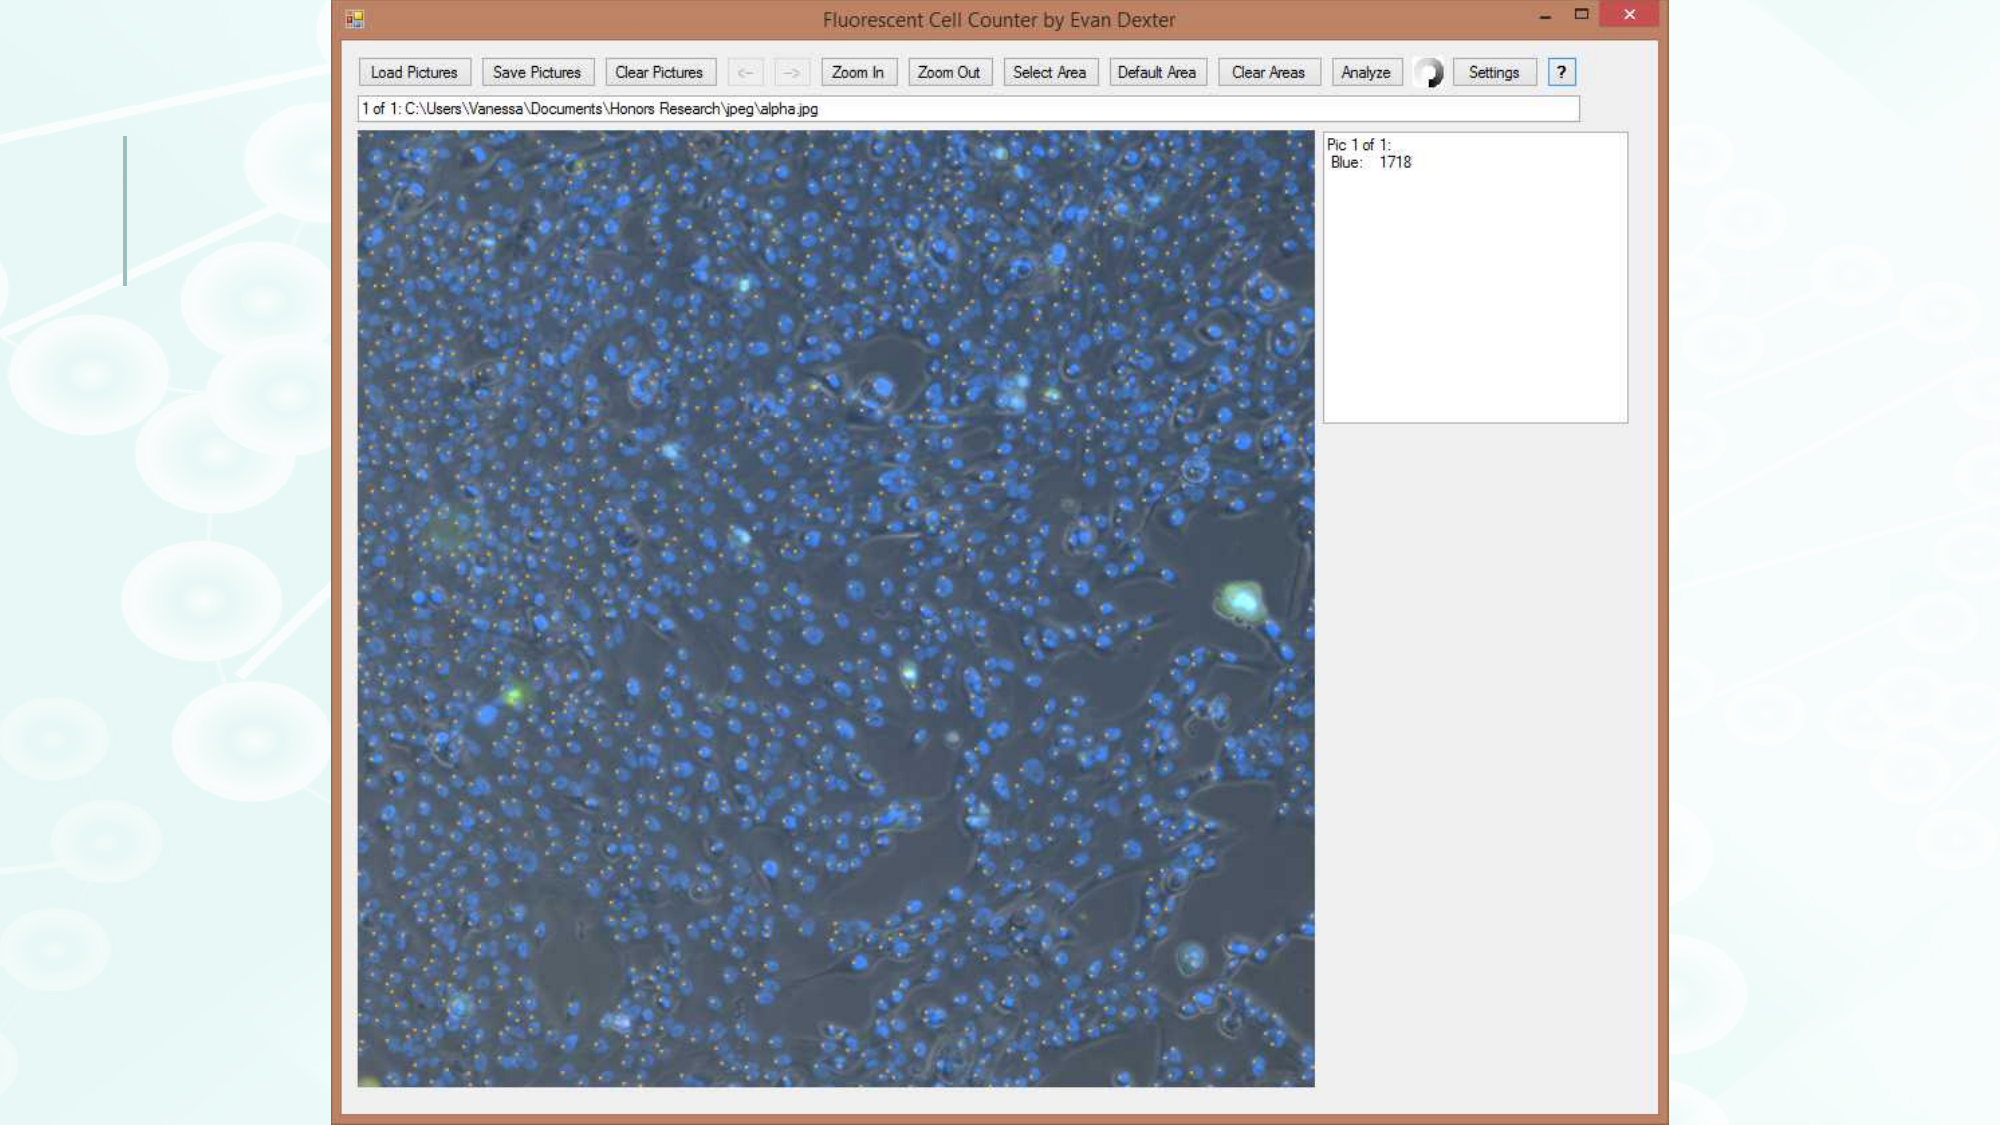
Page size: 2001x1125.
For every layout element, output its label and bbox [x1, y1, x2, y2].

picture [331, 0, 1669, 1125]
